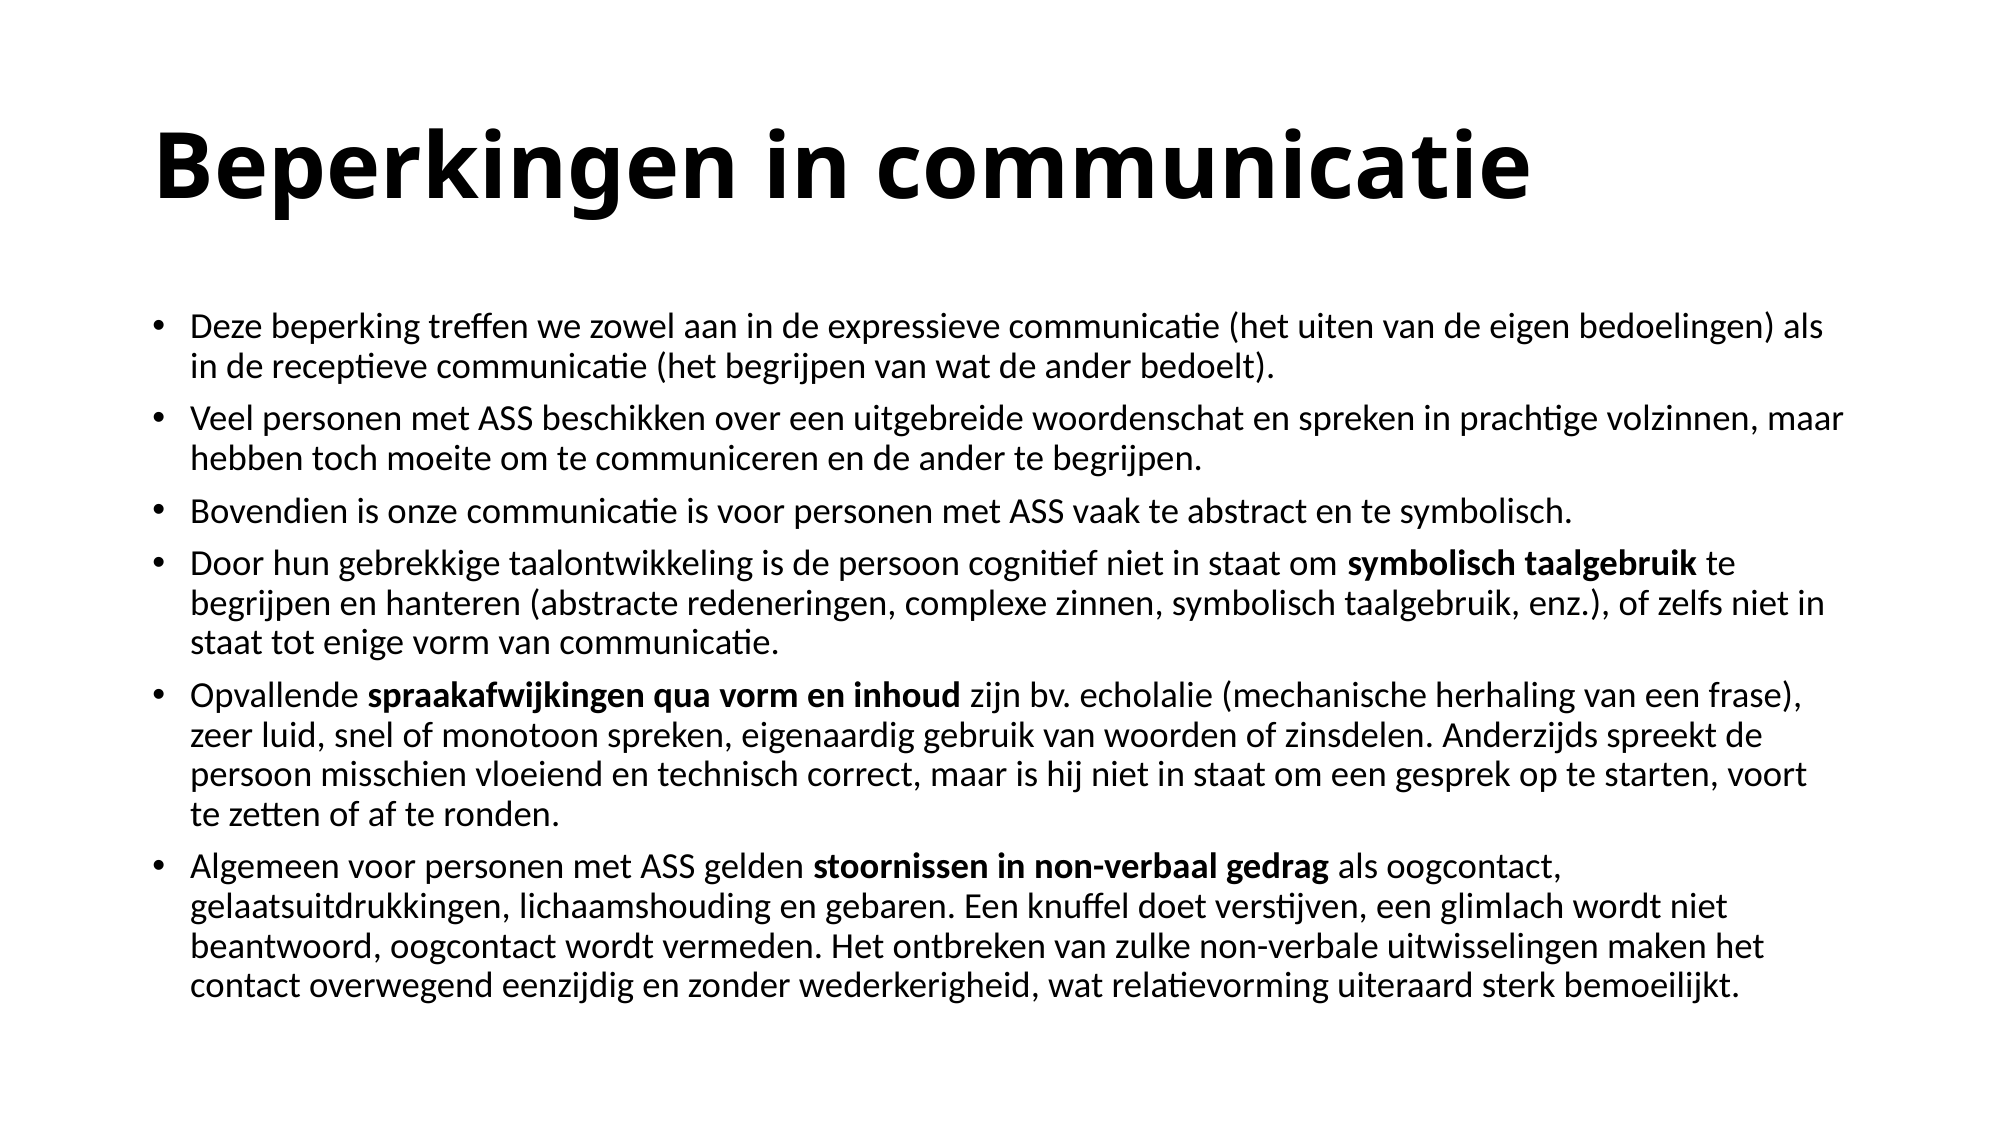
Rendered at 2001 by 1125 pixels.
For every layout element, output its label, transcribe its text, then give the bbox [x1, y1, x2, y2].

title Beperkingen in communicatie [137, 59, 1863, 278]
list Deze beperking treffen we zowel aan in de expressieve communicatie (het uiten van de eigen bedoelingen) als in de receptieve communicatie (het begrijpen van wat de ander bedoelt). Veel personen met ASS beschikken over een uitgebreide woordenschat en spreken in prachtige volzinnen, maar hebben toch moeite om te communiceren en de ander te begrijpen. Bovendien is onze communicatie is voor personen met ASS vaak te abstract en te symbolisch. Door hun gebrekkige taalontwikkeling is de persoon cognitief niet in staat om symbolisch taalgebruik te begrijpen en hanteren (abstracte redeneringen, complexe zinnen, symbolisch taalgebruik, enz.), of zelfs niet in staat tot enige vorm van communicatie. Opvallende spraakafwijkingen qua vorm en inhoud zijn bv. echolalie (mechanische herhaling van een frase), zeer luid, snel of monotoon spreken, eigenaardig gebruik van woorden of zinsdelen. Anderzijds spreekt de persoon misschien vloeiend en technisch correct, maar is hij niet in staat om een gesprek op te starten, voort te zetten of af te ronden. Algemeen voor personen met ASS gelden stoornissen in non-verbaal gedrag als oogcontact, gelaatsuitdrukkingen, lichaamshouding en gebaren. Een knuffel doet verstijven, een glimlach wordt niet beantwoord, oogcontact wordt vermeden. Het ontbreken van zulke non-verbale uitwisselingen maken het contact overwegend eenzijdig en zonder wederkerigheid, wat relatievorming uiteraard sterk bemoeilijkt. [137, 299, 1863, 1014]
